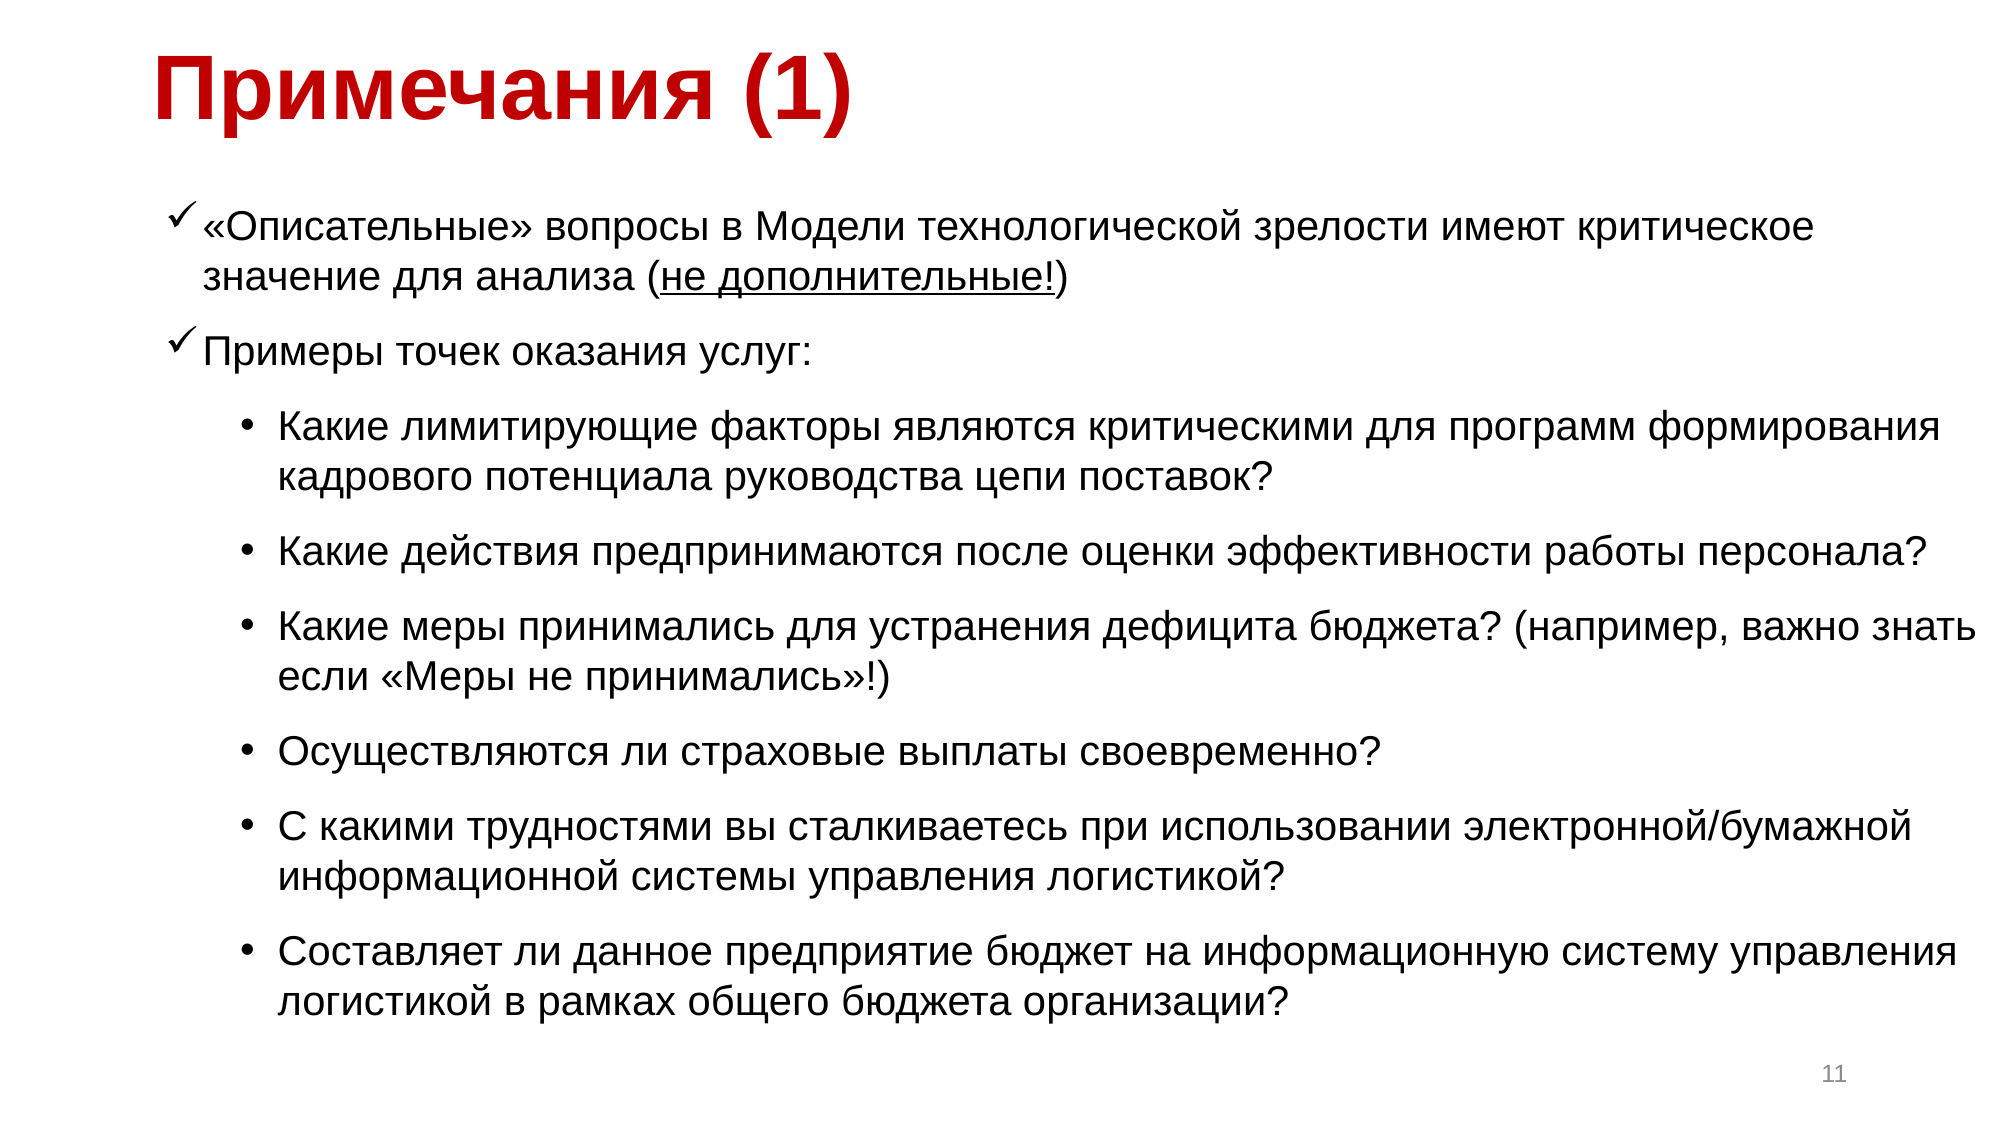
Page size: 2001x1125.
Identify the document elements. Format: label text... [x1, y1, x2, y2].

slide_number 11 [1412, 1042, 1863, 1103]
title Примечания (1) [137, 0, 1863, 192]
list «Описательные» вопросы в Модели технологической зрелости имеют критическое значение для анализа (не дополнительные!) Примеры точек оказания услуг: Какие лимитирующие факторы являются критическими для программ формирования кадрового потенциала руководства цепи поставок? Какие действия предпринимаются после оценки эффективности работы персонала? Какие меры принимались для устранения дефицита бюджета? (например, важно знать если «Меры не принимались»!) Осуществляются ли страховые выплаты своевременно? С какими трудностями вы сталкиваетесь при использовании электронной/бумажной информационной системы управления логистикой? Составляет ли данное предприятие бюджет на информационную систему управления логистикой в рамках общего бюджета организации? [150, 191, 2000, 1125]
